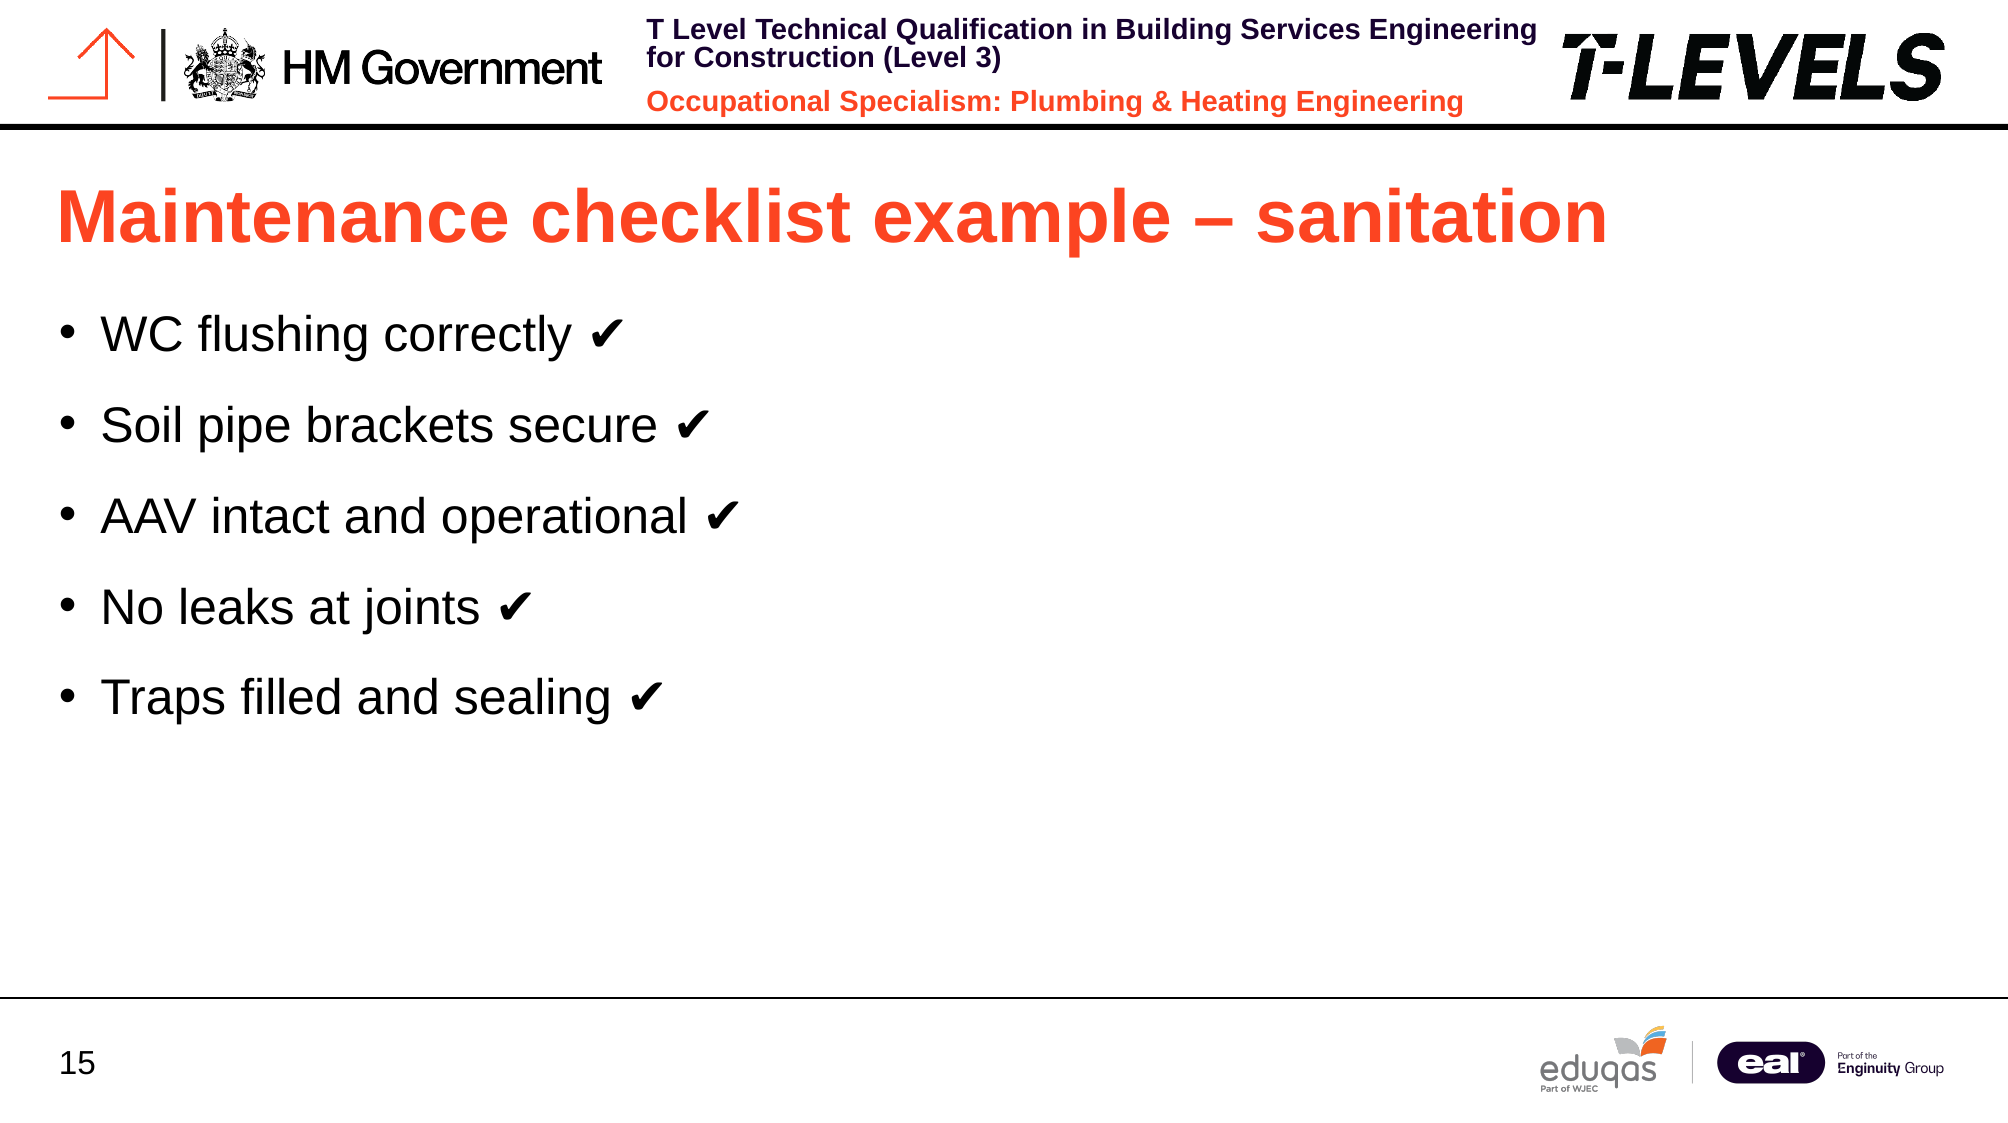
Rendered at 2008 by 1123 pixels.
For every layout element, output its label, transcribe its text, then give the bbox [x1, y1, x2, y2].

picture [1535, 1021, 1949, 1097]
list WC flushing correctly ✔ Soil pipe brackets secure ✔ AAV intact and operational ✔ No leaks at joints ✔ Traps filled and sealing ✔ [59, 295, 1023, 975]
title Maintenance checklist example – sanitation [41, 111, 1949, 314]
picture [43, 27, 141, 100]
picture [1543, 25, 1964, 108]
picture [161, 28, 602, 102]
